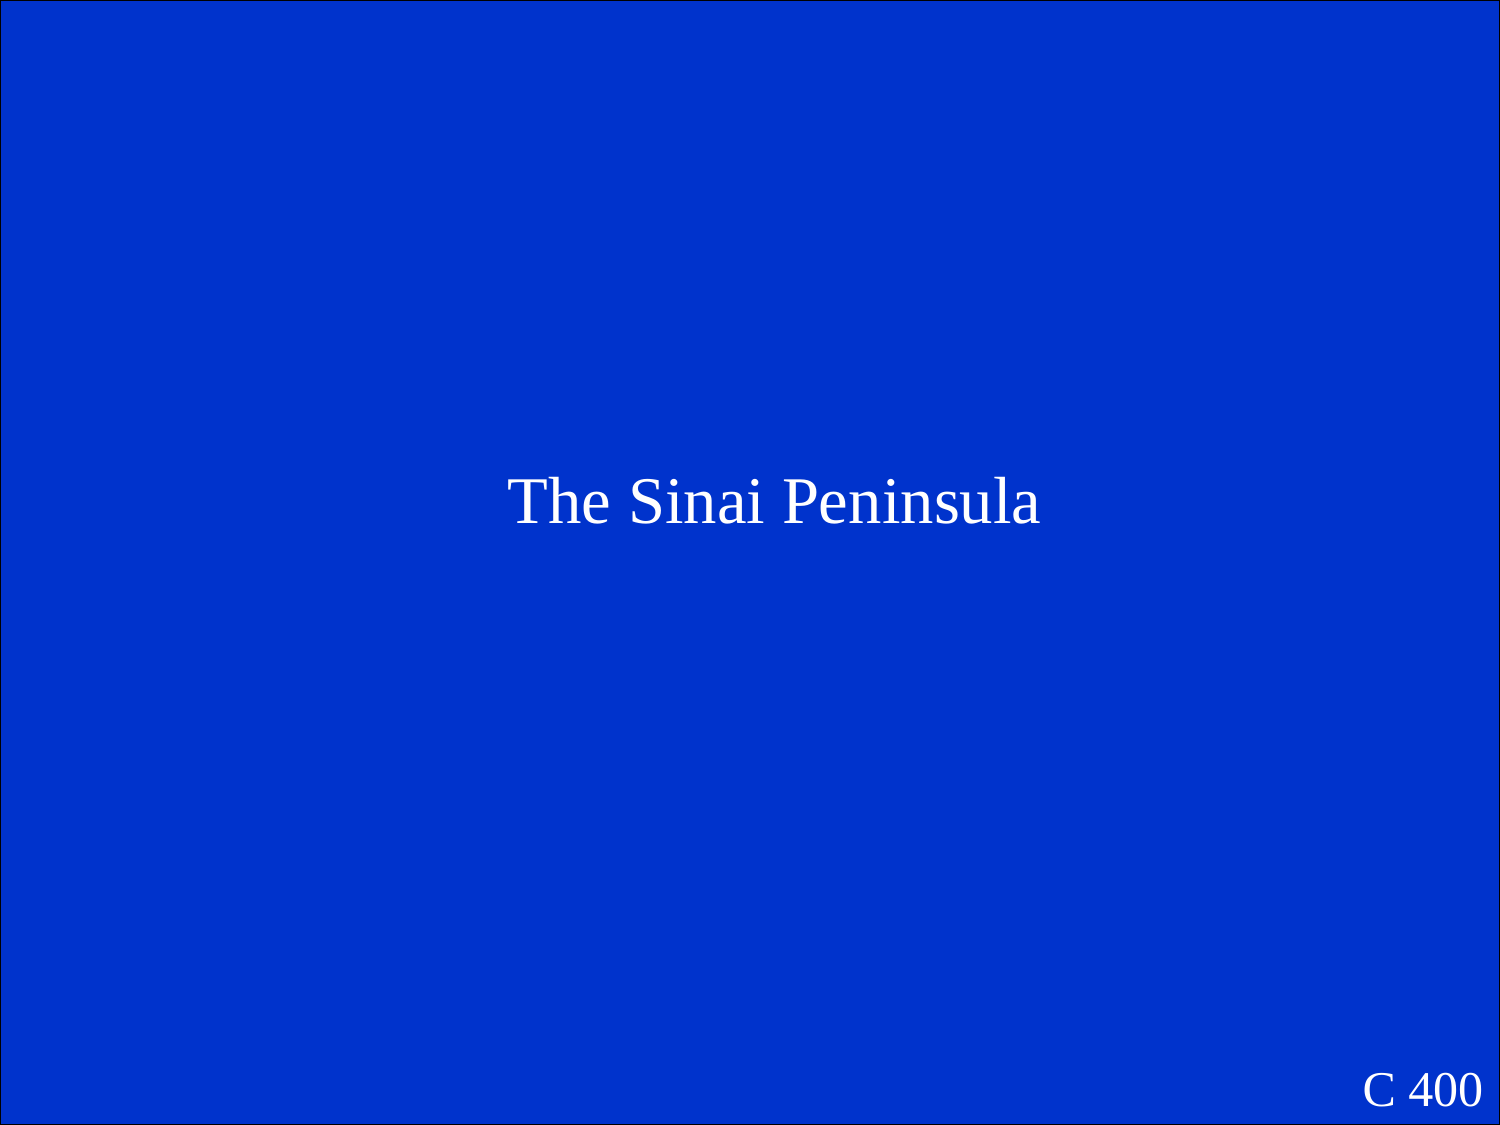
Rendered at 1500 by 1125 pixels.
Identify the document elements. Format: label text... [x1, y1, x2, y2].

text_box [0, 0, 1500, 1125]
text_box C 400 [1347, 1049, 1499, 1125]
text_box The Sinai Peninsula [187, 449, 1363, 545]
